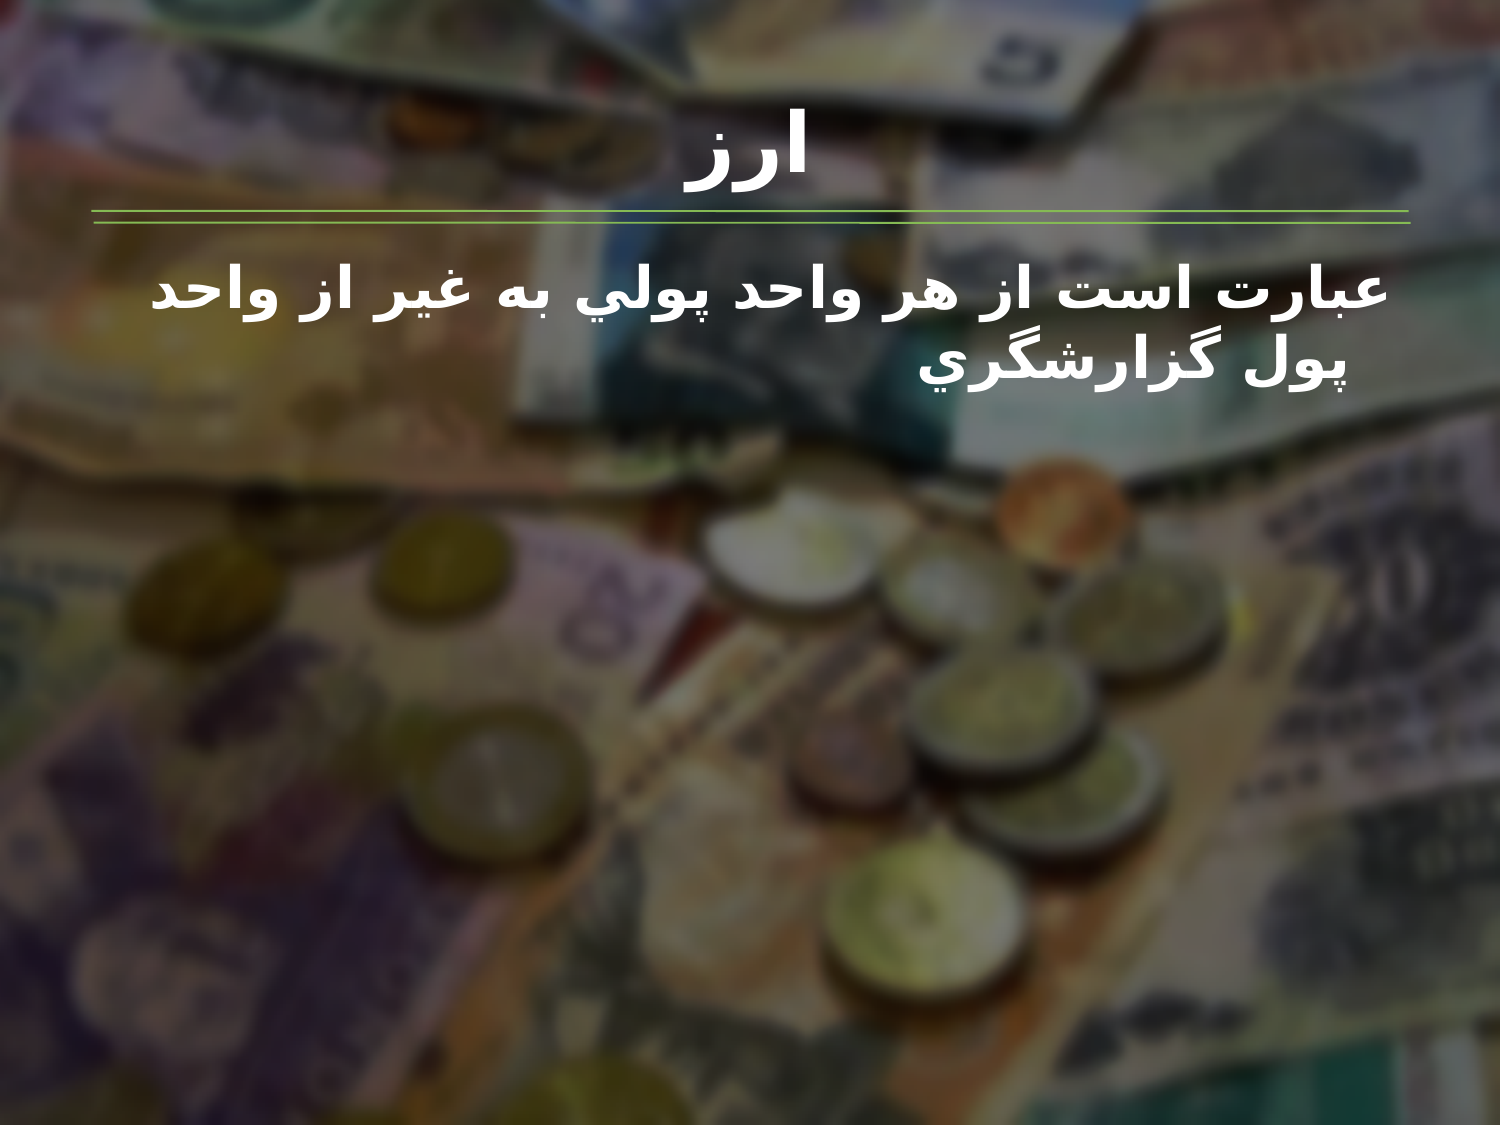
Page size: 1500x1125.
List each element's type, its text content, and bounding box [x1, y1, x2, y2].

picture [0, 0, 1500, 1125]
title ارز [75, 45, 1425, 233]
list عبارت‌ است‌ از هر واحد پولي‌ به‌ غير از واحد پول‌ گزارشگري‌ [75, 242, 1425, 986]
